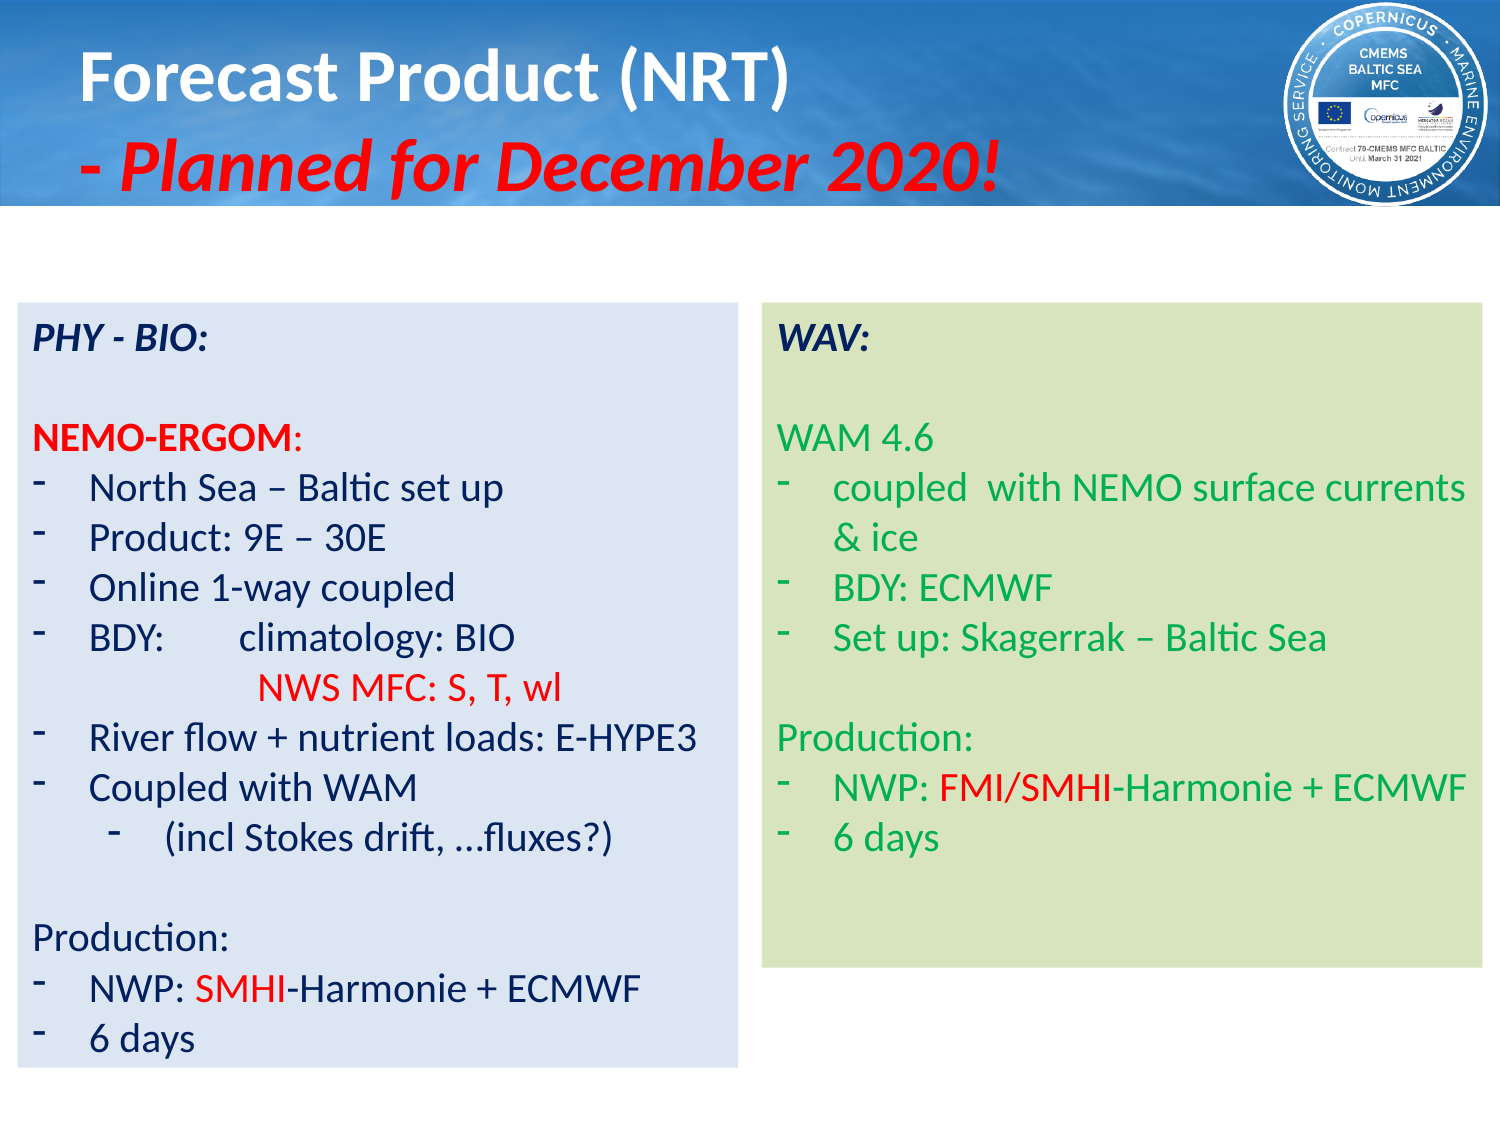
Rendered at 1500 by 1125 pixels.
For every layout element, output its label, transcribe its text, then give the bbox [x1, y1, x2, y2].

picture [0, 0, 1500, 1125]
text_box PHY - BIO: NEMO-ERGOM: North Sea – Baltic set up Product: 9E – 30E Online 1-way coupled BDY: climatology: BIO NWS MFC: S, T, wl River flow + nutrient loads: E-HYPE3 Coupled with WAM (incl Stokes drift, …fluxes?) Production: NWP: SMHI-Harmonie + ECMWF 6 days [17, 302, 739, 1068]
text_box WAV: WAM 4.6 coupled with NEMO surface currents & ice BDY: ECMWF Set up: Skagerrak – Baltic Sea Production: NWP: FMI/SMHI-Harmonie + ECMWF 6 days [761, 302, 1483, 968]
title Forecast Product (NRT) - Planned for December 2020! [64, 19, 1400, 120]
